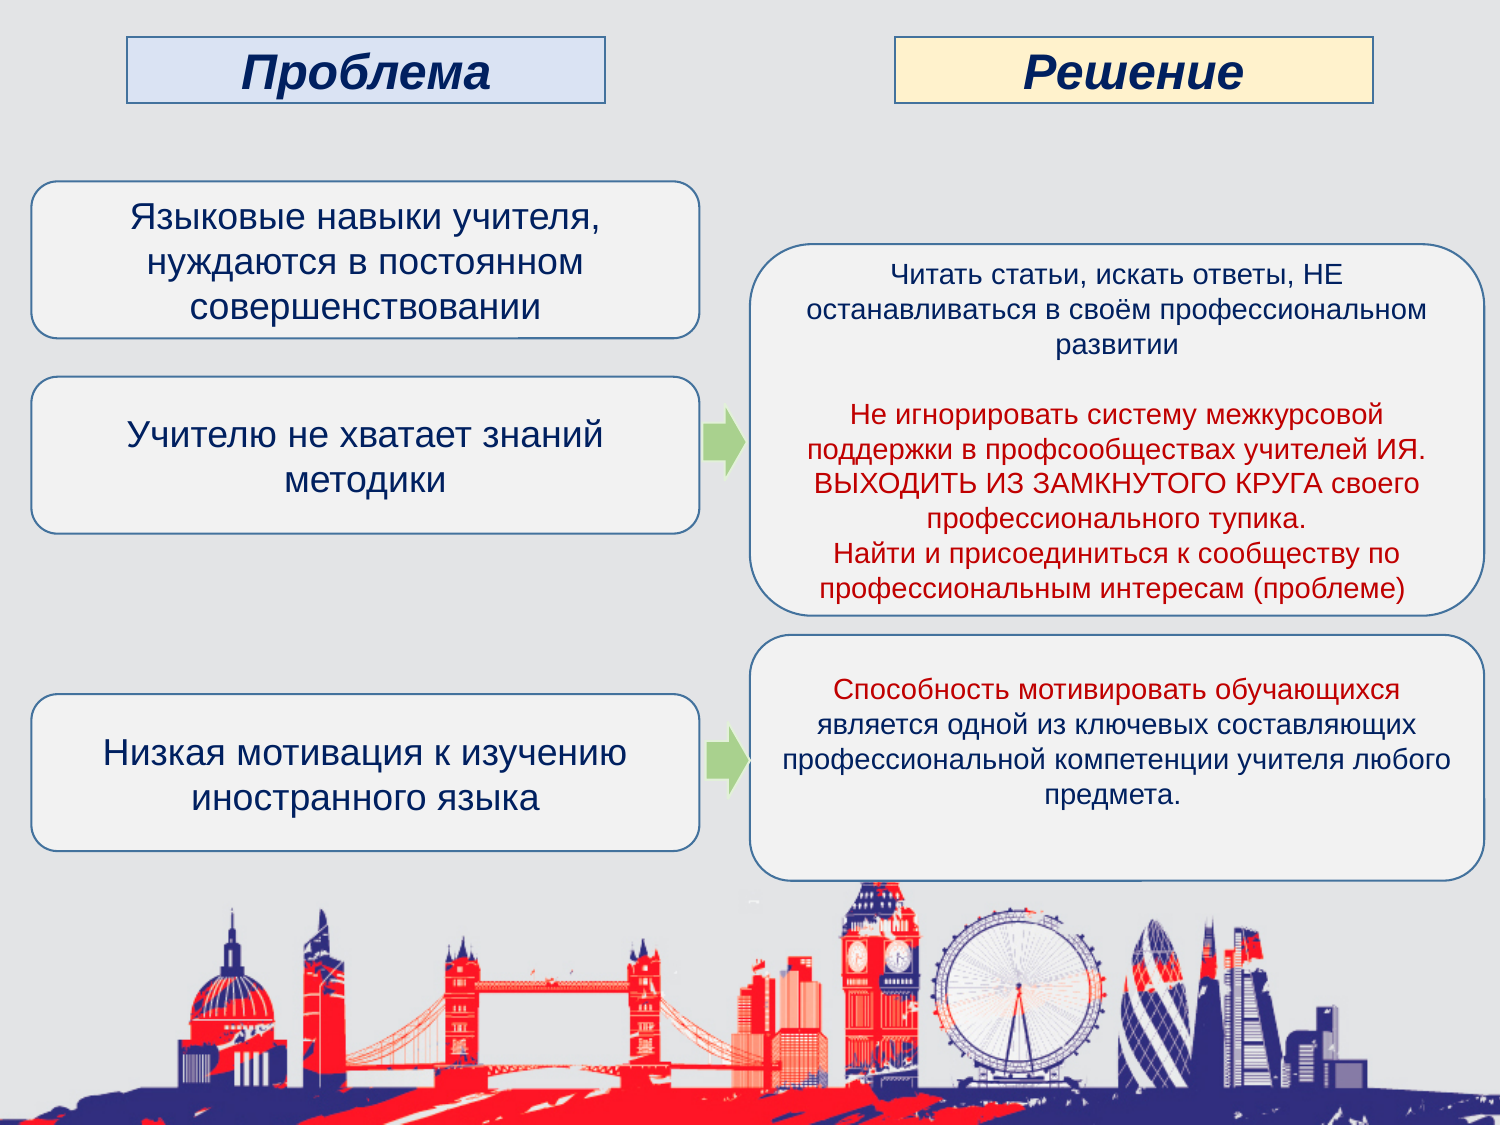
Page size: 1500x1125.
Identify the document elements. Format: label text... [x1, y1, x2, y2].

text_box [701, 402, 749, 482]
text_box [704, 721, 752, 800]
text_box Проблема [126, 36, 606, 104]
text_box Низкая мотивация к изучению иностранного языка [30, 693, 701, 853]
text_box Языковые навыки учителя, нуждаются в постоянном совершенствовании [30, 180, 701, 340]
text_box Читать статьи, искать ответы, НЕ останавливаться в своём профессиональном развитии Не игнорировать систему межкурсовой поддержки в профсообществах учителей ИЯ. ВЫХОДИТЬ ИЗ ЗАМКНУТОГО КРУГА своего профессионального тупика. Найти и присоединиться к сообществу по профессиональным интересам (проблеме) [748, 243, 1486, 617]
picture [0, 0, 1500, 1125]
text_box Способность мотивировать обучающихся является одной из ключевых составляющих профессиональной компетенции учителя любого предмета. [748, 633, 1486, 882]
text_box Решение [894, 36, 1374, 104]
text_box Учителю не хватает знаний методики [30, 375, 701, 535]
